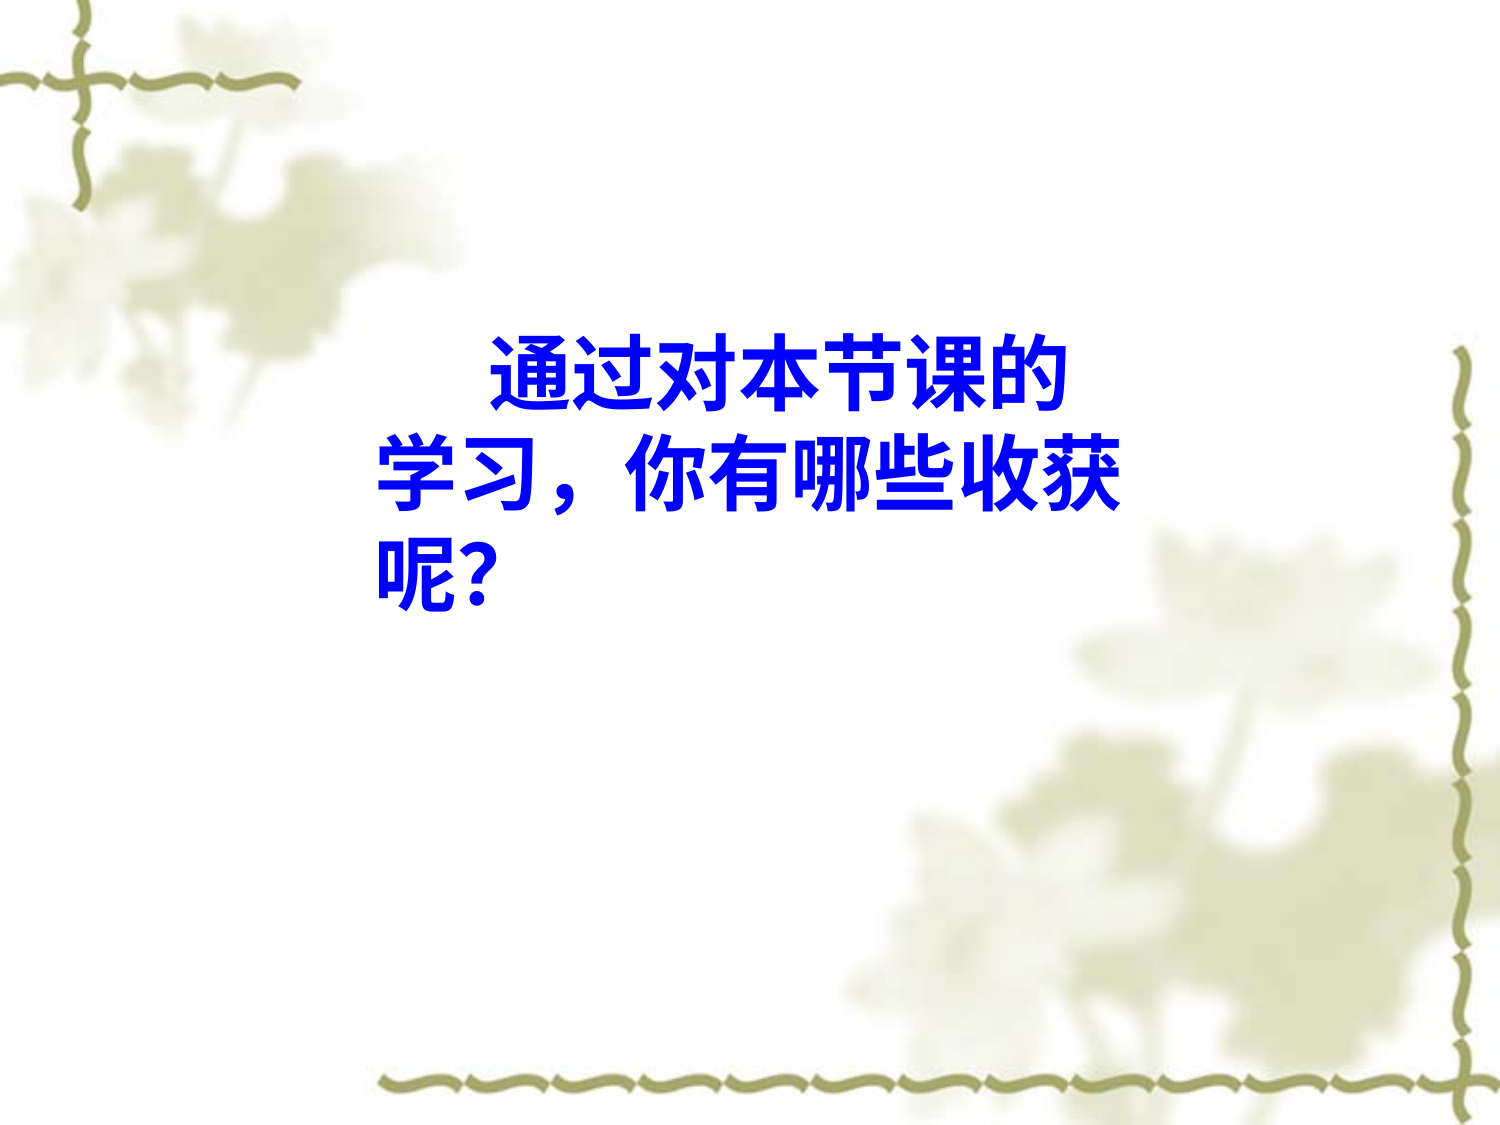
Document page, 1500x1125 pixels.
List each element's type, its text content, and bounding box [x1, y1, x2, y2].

text_box 通过对本节课的学习，你有哪些收获呢？ [360, 314, 1160, 629]
picture [0, 0, 1500, 1125]
